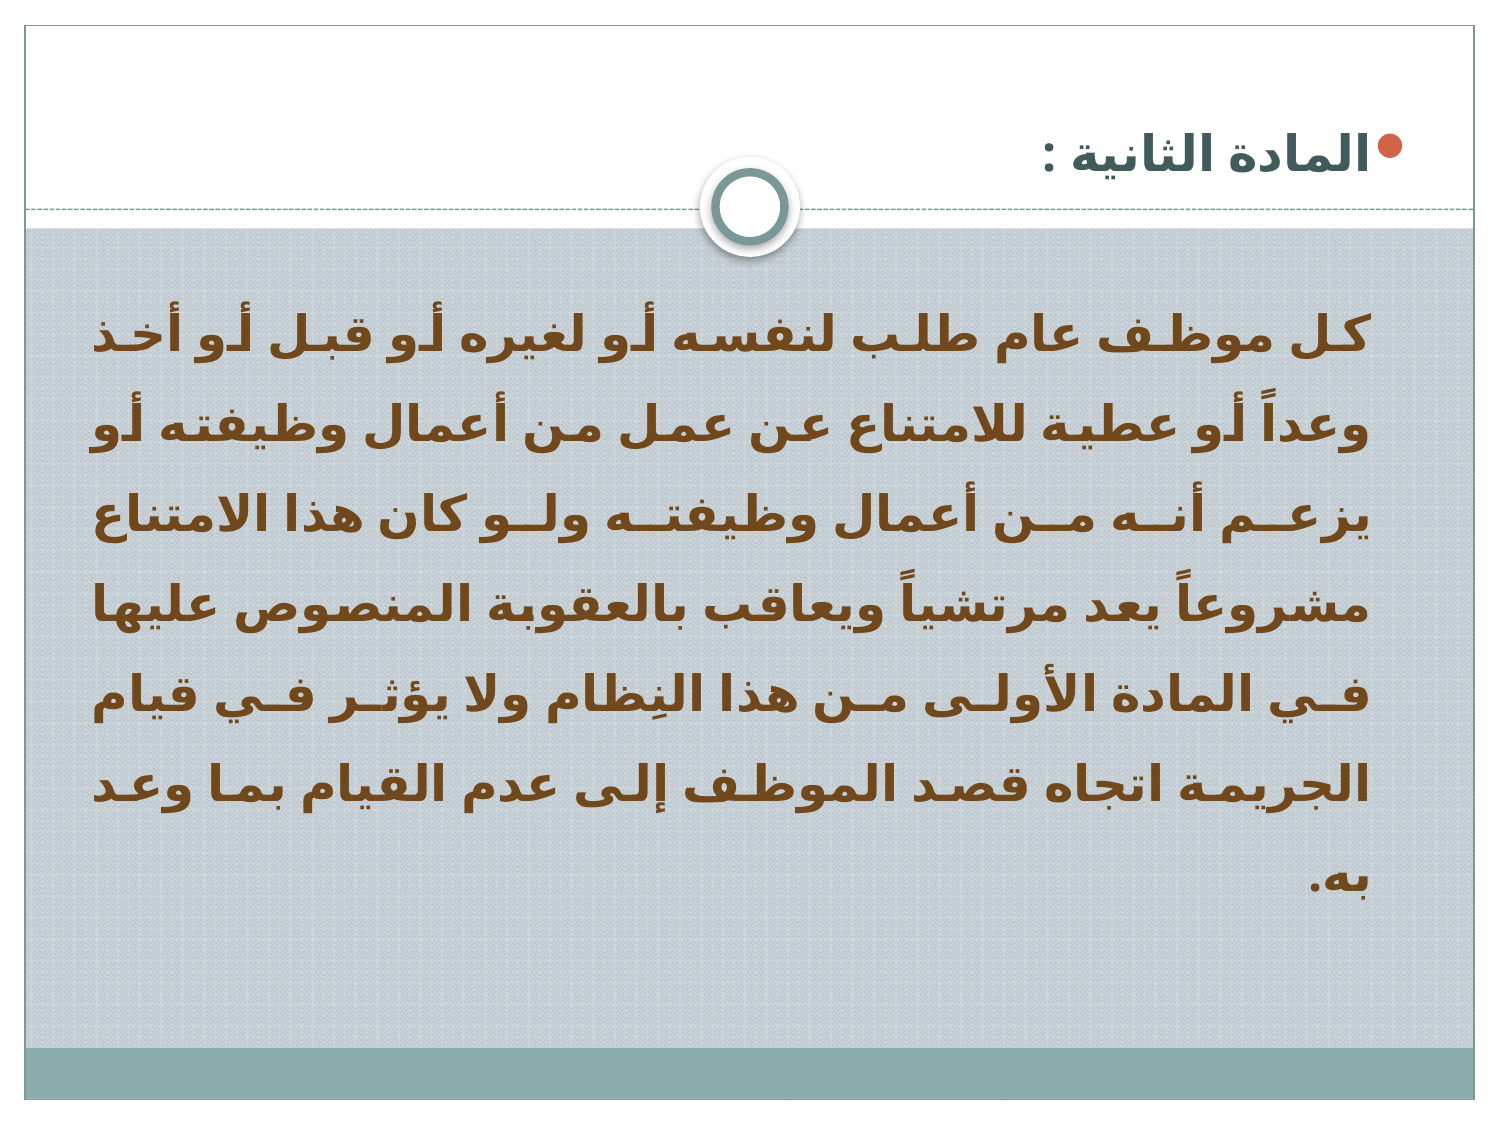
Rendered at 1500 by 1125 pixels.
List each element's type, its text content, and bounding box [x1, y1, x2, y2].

list المادة الثانية : كل موظف عام طلب لنفسه أو لغيره أو قبل أو أخذ وعداً أو عطية للامتناع عن عمل من أعمال وظيفته أو يزعم أنه من أعمال وظيفته ولو كان هذا الامتناع مشروعاً يعد مرتشياً ويعاقب بالعقوبة المنصوص عليها في المادة الأولى من هذا النِظام ولا يؤثر في قيام الجريمة اتجاه قصد الموظف إلى عدم القيام بما وعد به. [76, 113, 1427, 1047]
